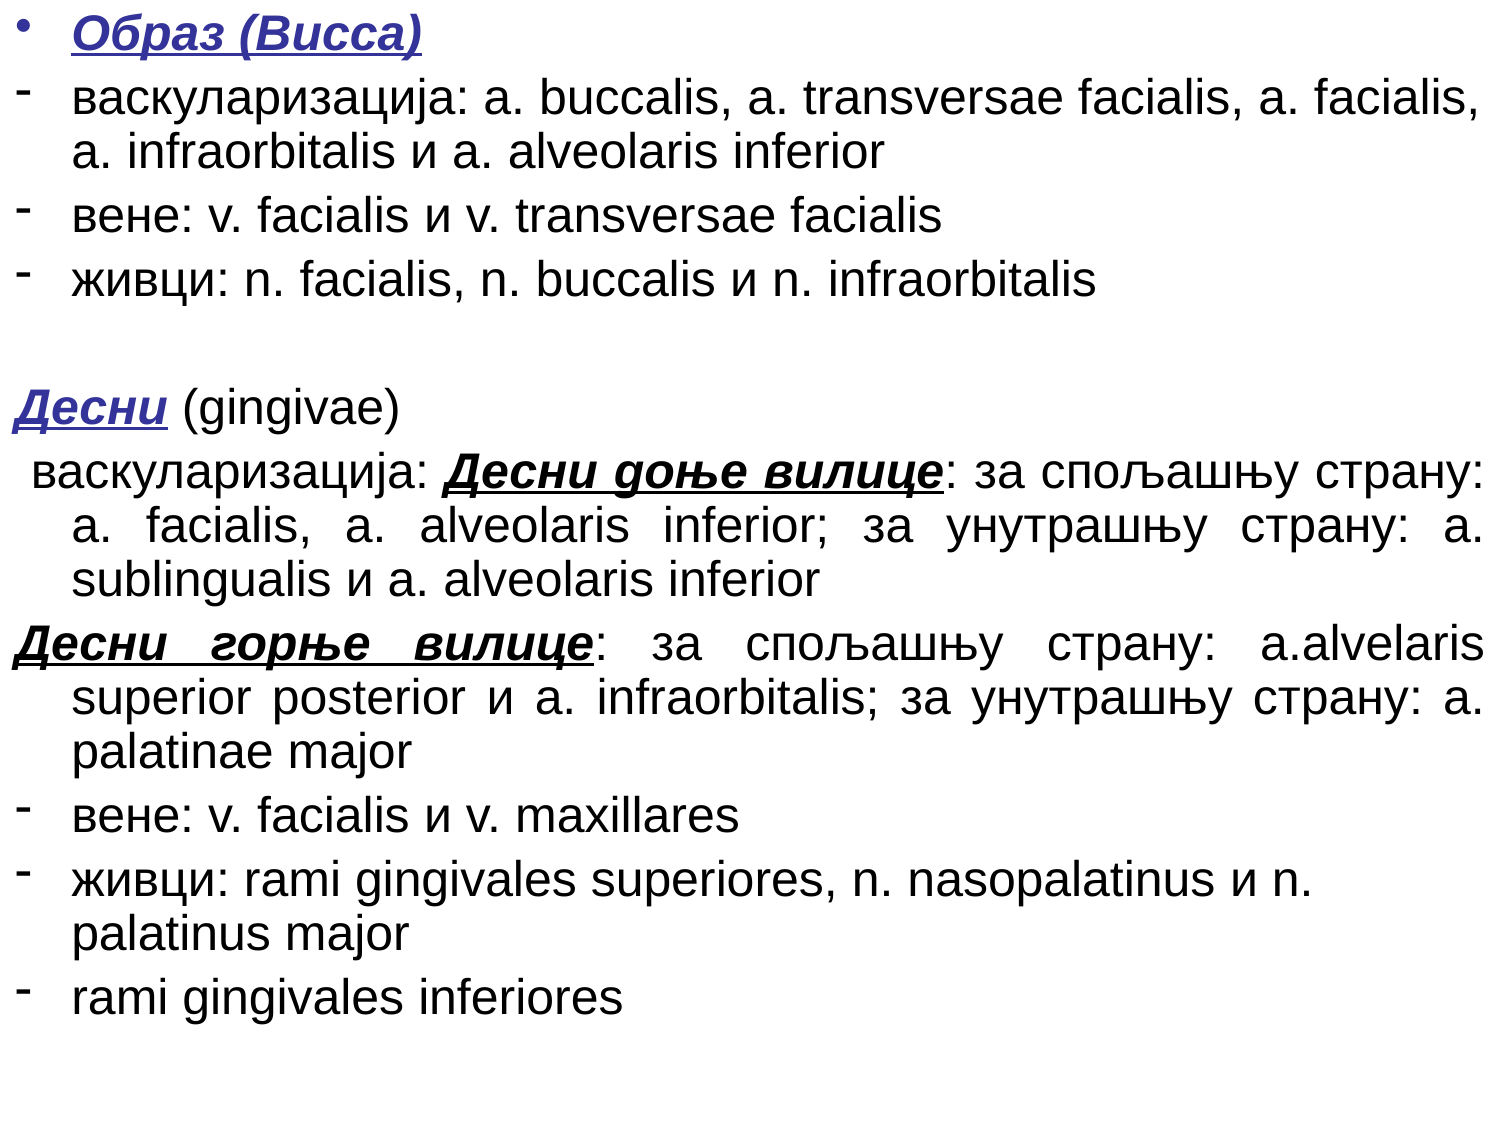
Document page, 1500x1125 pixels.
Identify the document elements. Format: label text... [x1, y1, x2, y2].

list Образ (Bucca) васкуларизација: a. buccalis, a. transversae facialis, a. facialis, a. infraorbitalis и a. alveolaris inferior вене: v. facialis и v. transversae facialis живци: n. facialis, n. buccalis и n. infraorbitalis Десни (gingivae) васкуларизација: Десни доње вилице: за спољашњу страну: a. facialis, a. alveolaris inferior; за унутрашњу страну: a. sublingualis и a. alveolaris inferior Десни горње вилице: за спољашњу страну: a.alvelaris superior posterior и a. infraorbitalis; за унутрашњу страну: a. palatinae major вене: v. facialis и v. maxillares живци: rami gingivales superiores, n. nasopalatinus и n. palatinus major rami gingivales inferiores [0, 0, 1500, 1125]
